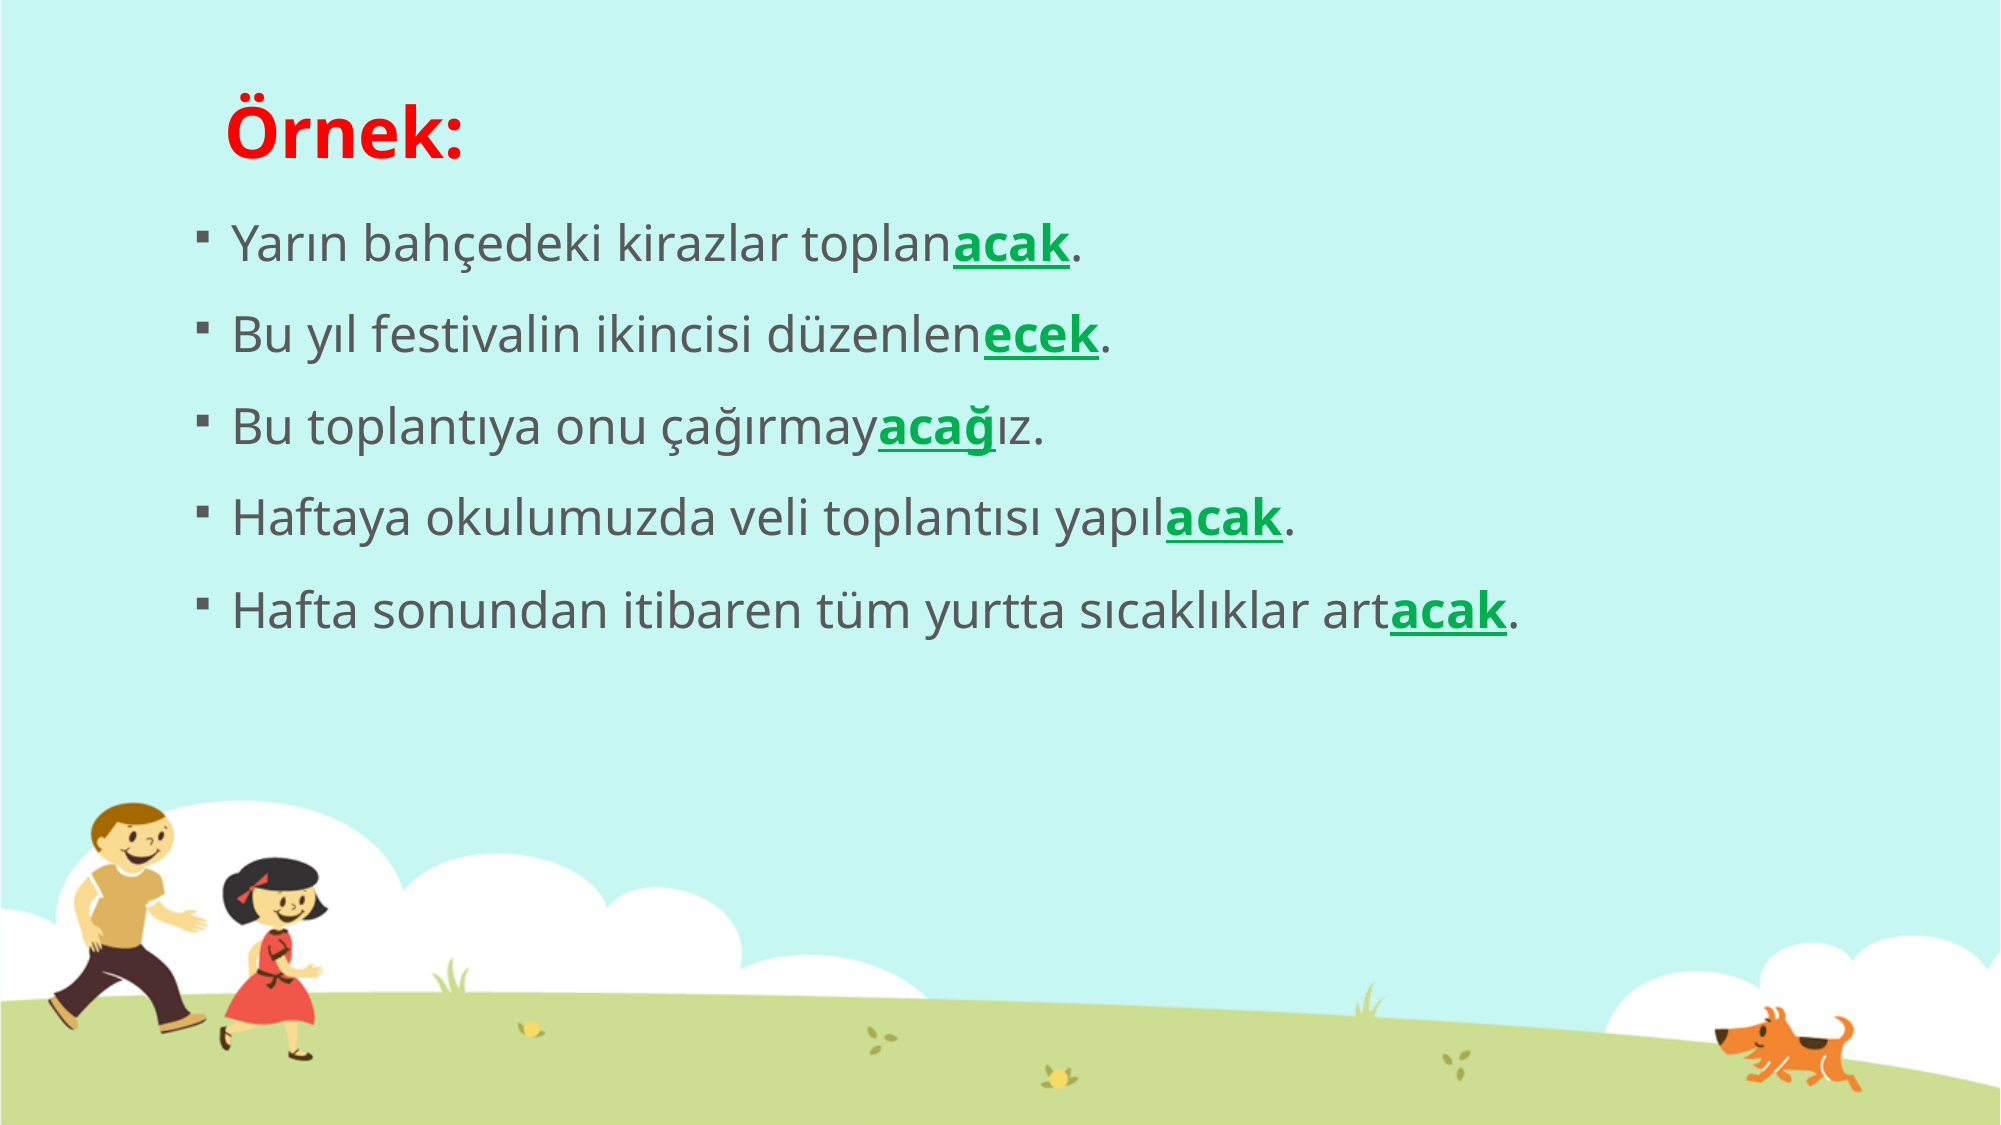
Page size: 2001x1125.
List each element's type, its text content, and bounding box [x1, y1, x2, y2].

picture [0, 0, 2001, 1125]
text_box Bu toplantıya onu çağırmayacağız. [171, 394, 1959, 486]
text_box Bu yıl festivalin ikincisi düzenlenecek. [171, 301, 1829, 393]
text_box Hafta sonundan itibaren tüm yurtta sıcaklıklar artacak. [171, 577, 1551, 669]
title Örnek: [209, 81, 483, 182]
text_box Haftaya okulumuzda veli toplantısı yapılacak. [171, 485, 1829, 577]
text_box Yarın bahçedeki kirazlar toplanacak. [171, 210, 1829, 301]
